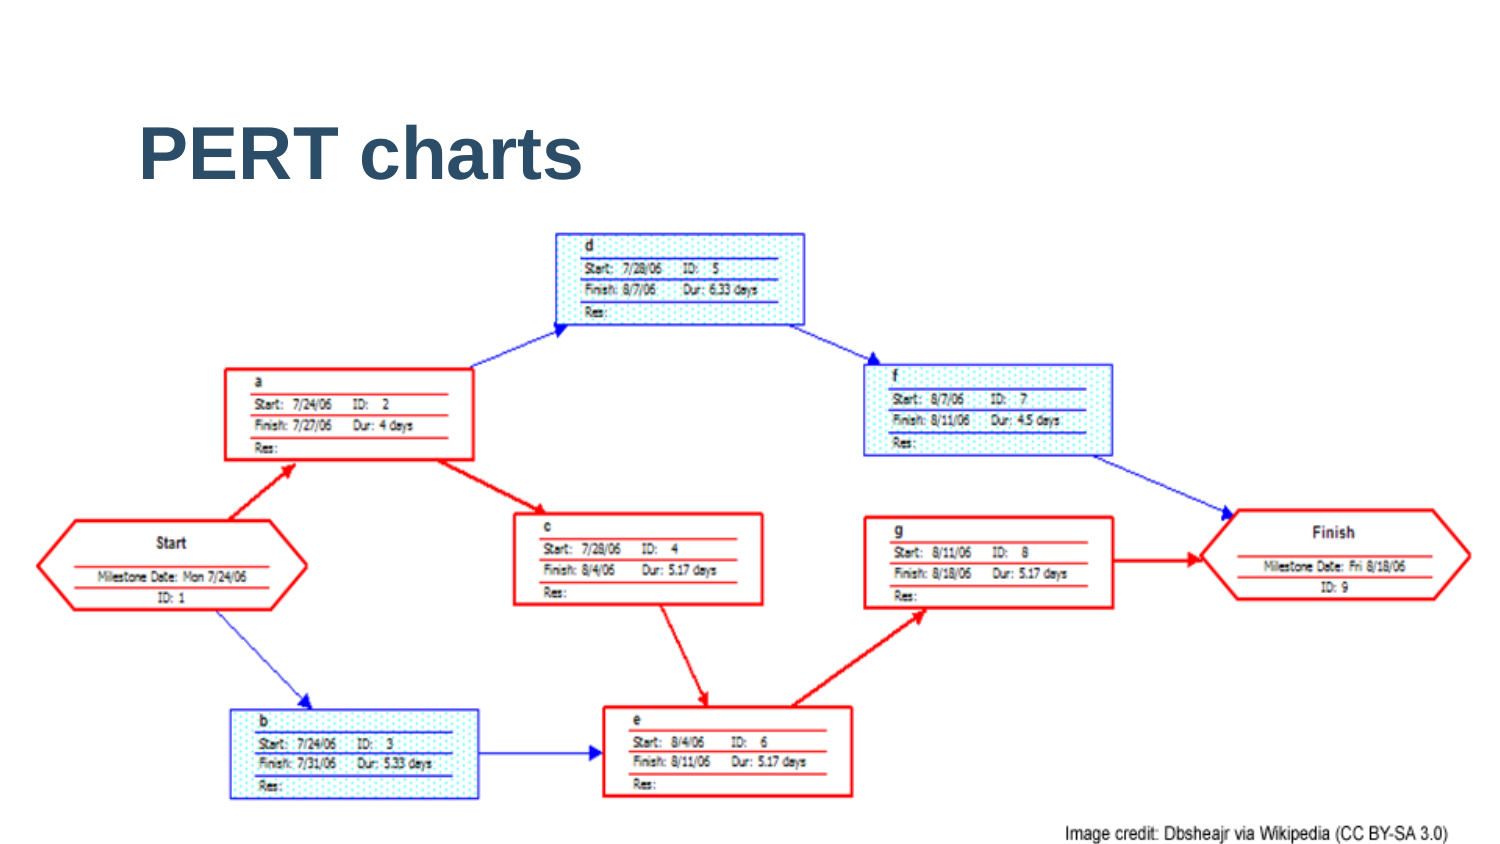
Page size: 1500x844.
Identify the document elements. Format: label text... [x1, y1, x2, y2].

title PERT charts [123, 79, 1412, 195]
picture [35, 196, 1500, 844]
